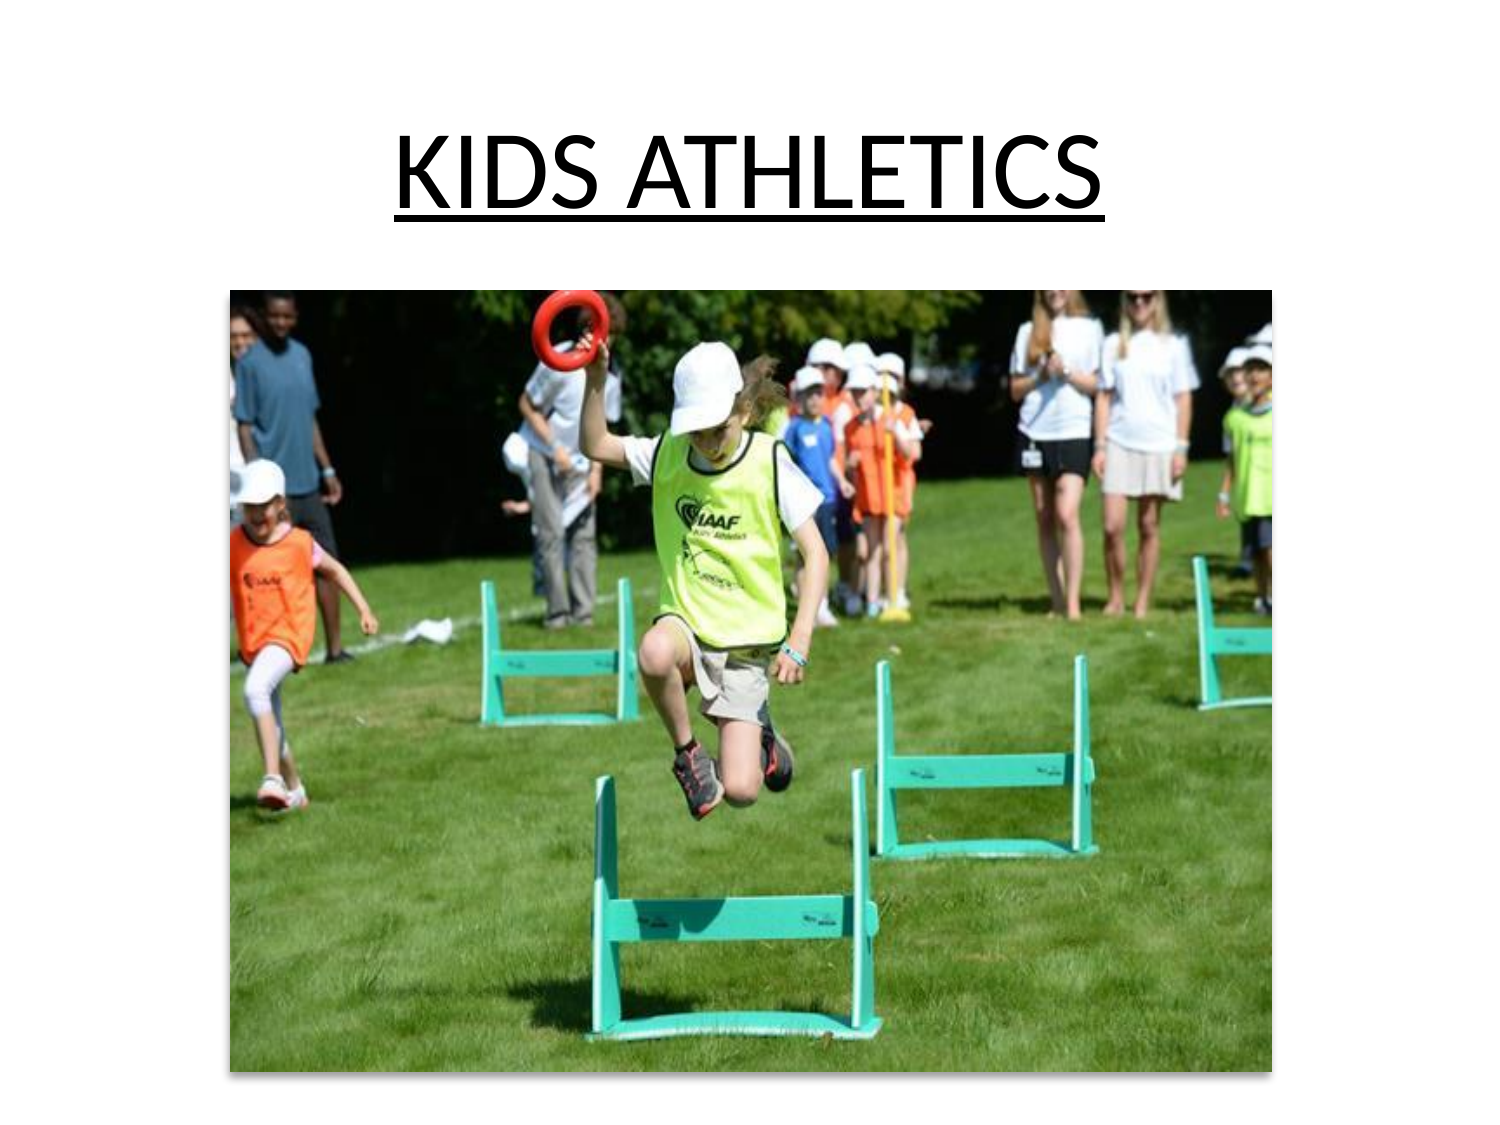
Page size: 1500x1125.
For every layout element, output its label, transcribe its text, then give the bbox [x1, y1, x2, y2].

title KIDS ATHLETICS [0, 0, 1500, 327]
picture [229, 290, 1272, 1072]
